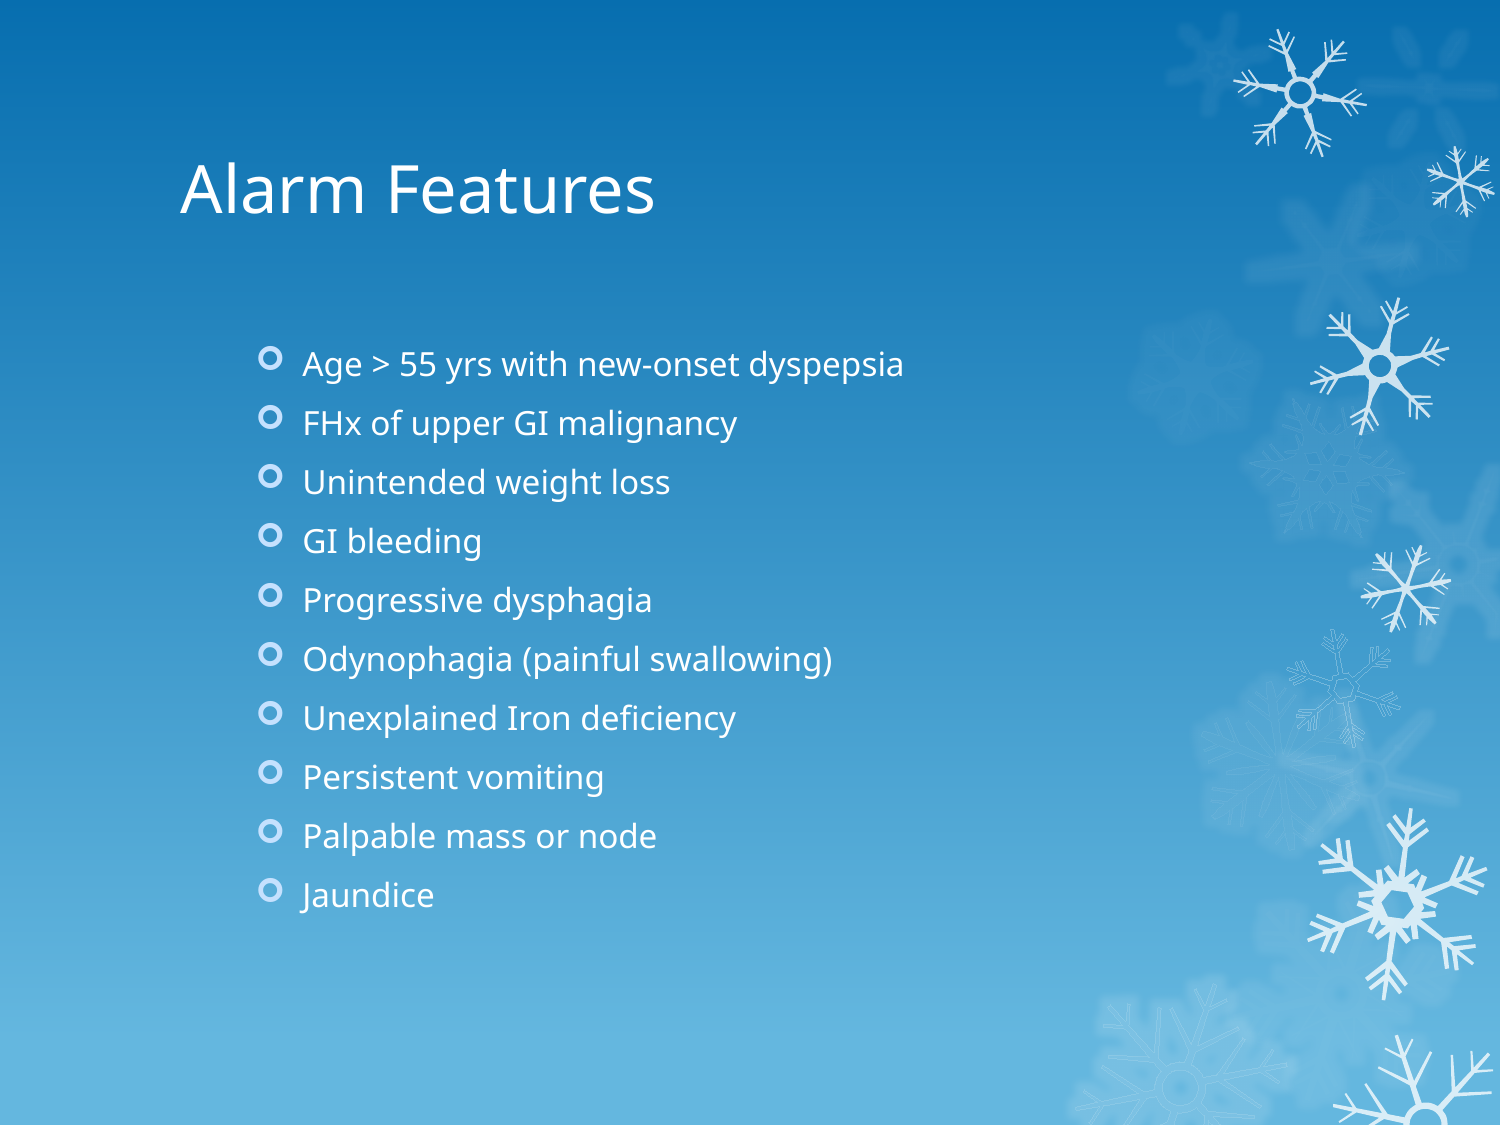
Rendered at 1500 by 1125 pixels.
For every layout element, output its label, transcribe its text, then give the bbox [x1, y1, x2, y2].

list Age > 55 yrs with new-onset dyspepsia FHx of upper GI malignancy Unintended weight loss GI bleeding Progressive dysphagia Odynophagia (painful swallowing) Unexplained Iron deficiency Persistent vomiting Palpable mass or node Jaundice [165, 296, 1335, 962]
title Alarm Features [165, 110, 1335, 263]
